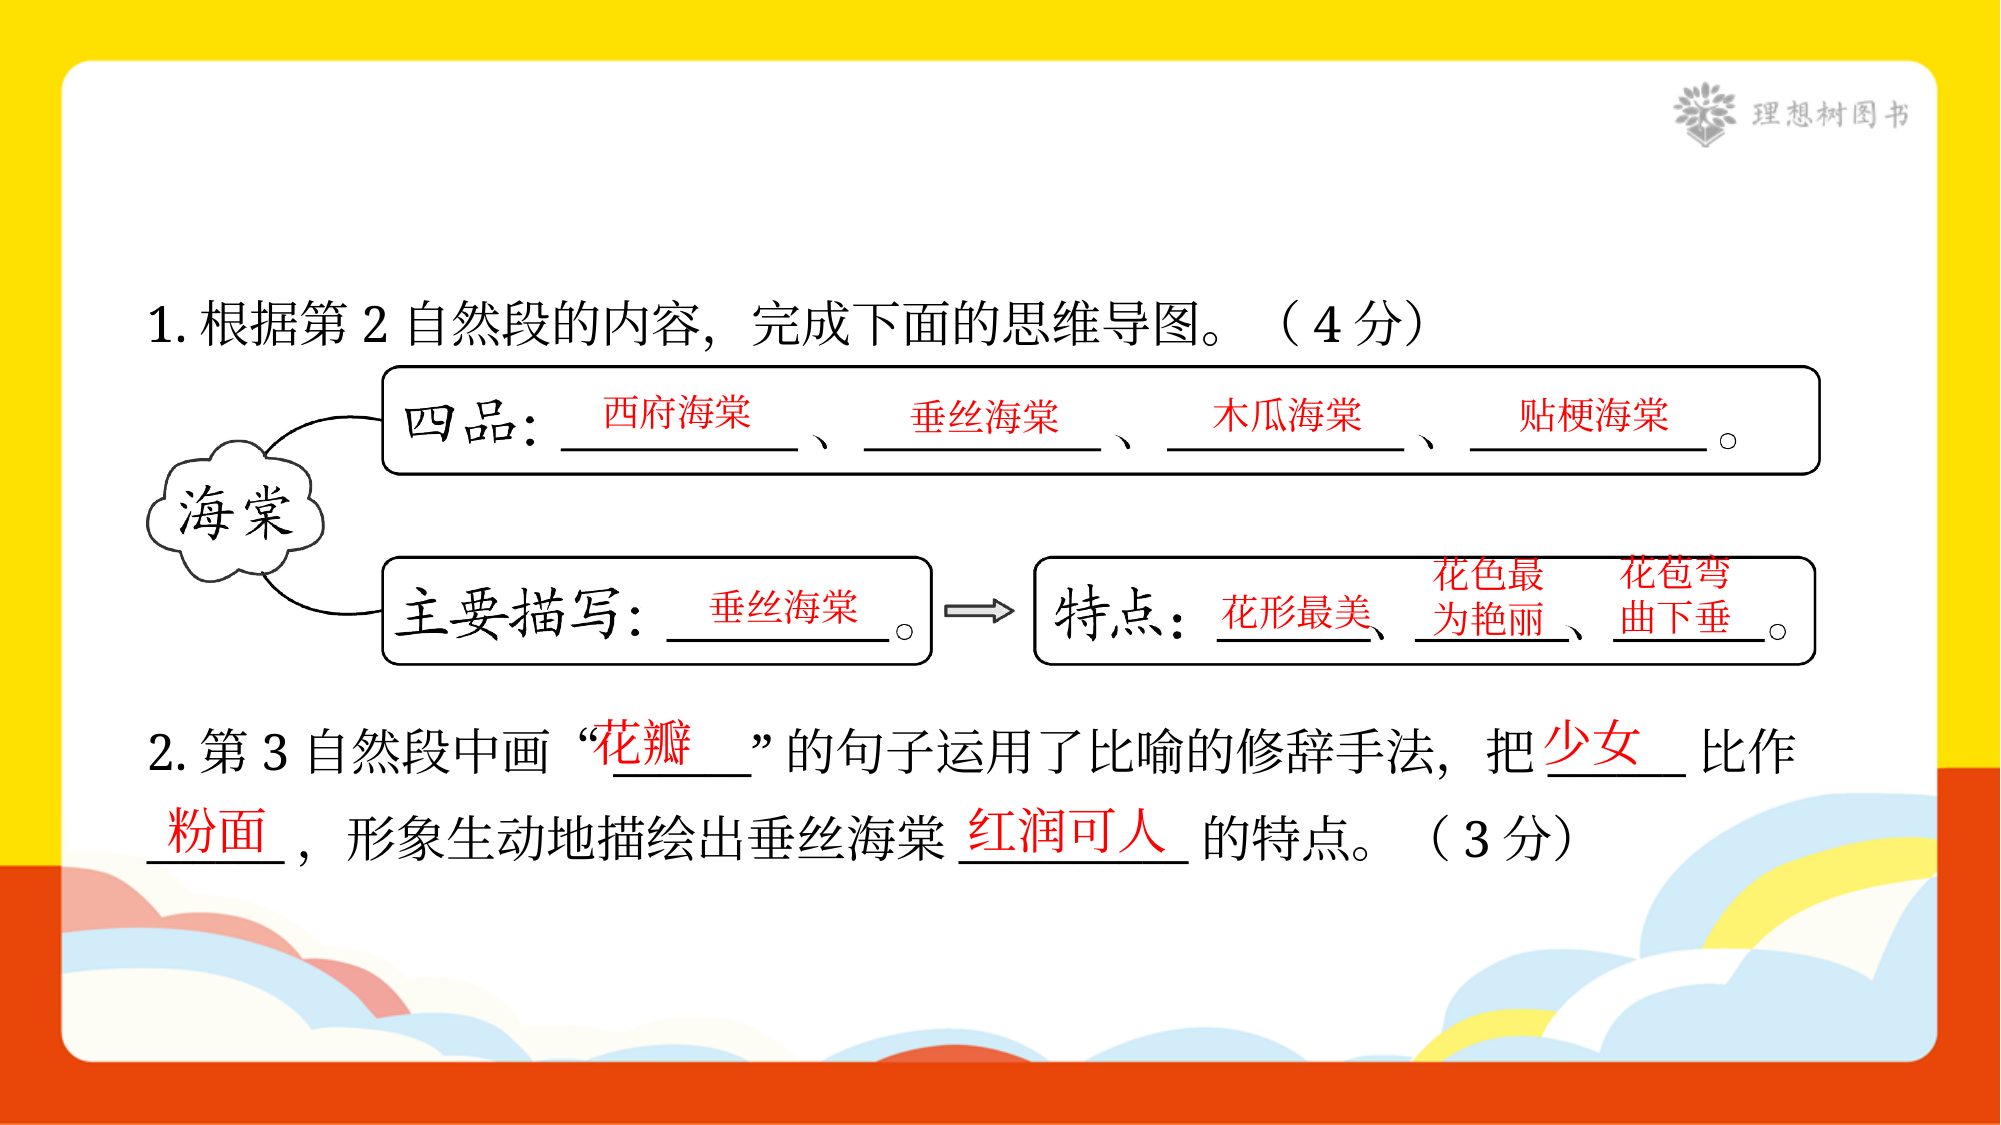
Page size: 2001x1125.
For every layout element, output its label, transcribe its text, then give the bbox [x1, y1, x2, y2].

text_box 红润可人 [949, 771, 1186, 850]
text_box 2.第3自然段中画“______”的句子运用了比喻的修辞手法，把______比作 ______，形象生动地描绘出垂丝海棠__________的特点。（3分） [146, 688, 1851, 858]
text_box 粉面 [149, 771, 286, 850]
text_box 少女 [1524, 683, 1661, 762]
text_box 1.根据第2自然段的内容，完成下面的思维导图。（4分） [146, 264, 1851, 343]
picture [0, 0, 2000, 1125]
text_box 花瓣 [574, 683, 711, 762]
